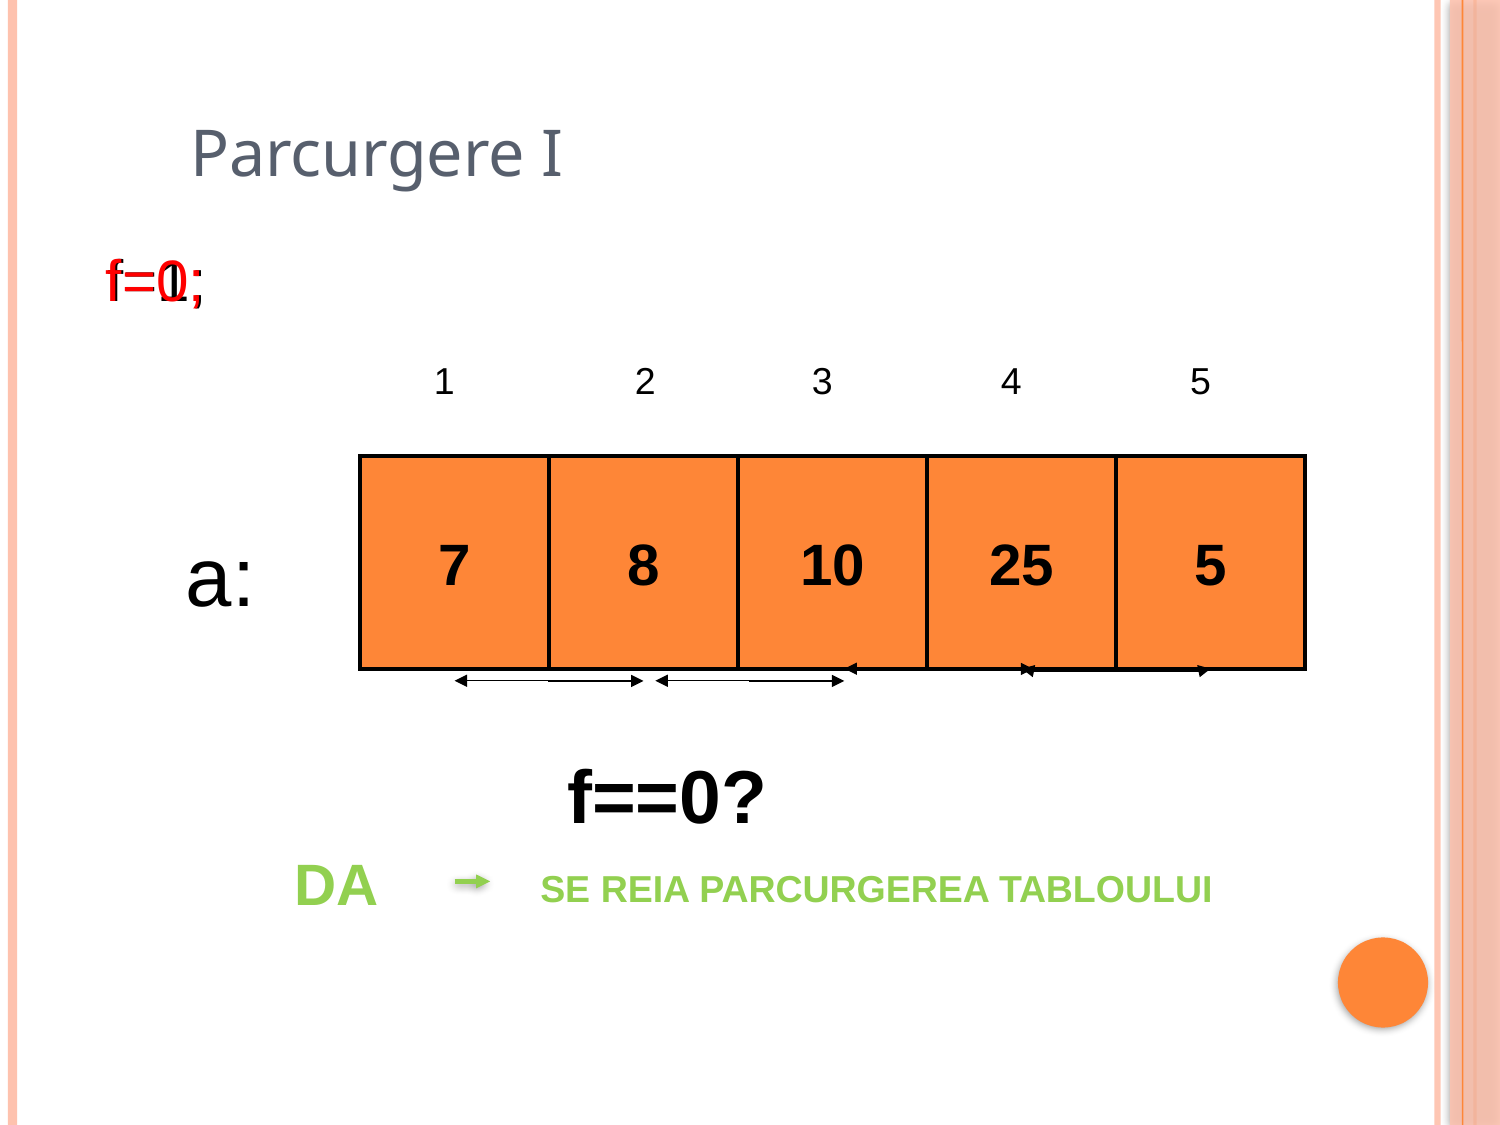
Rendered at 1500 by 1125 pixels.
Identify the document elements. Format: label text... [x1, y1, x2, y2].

text_box SE REIA PARCURGEREA TABLOULUI [525, 857, 1258, 918]
text_box 4 [986, 349, 1069, 410]
text_box f==0? [513, 741, 821, 846]
text_box f=0; [74, 235, 276, 321]
text_box 5 [1175, 349, 1258, 410]
text_box 10 [739, 456, 928, 669]
text_box a: [171, 515, 313, 631]
title Parcurgere I [175, 47, 1500, 198]
text_box 8 [549, 456, 739, 669]
text_box 3 [797, 349, 880, 410]
text_box 5 [1116, 456, 1306, 669]
text_box 2 [620, 349, 703, 410]
text_box 1 [419, 349, 502, 410]
text_box DA [242, 839, 432, 925]
text_box 7 [360, 456, 549, 669]
text_box 25 [928, 456, 1116, 668]
